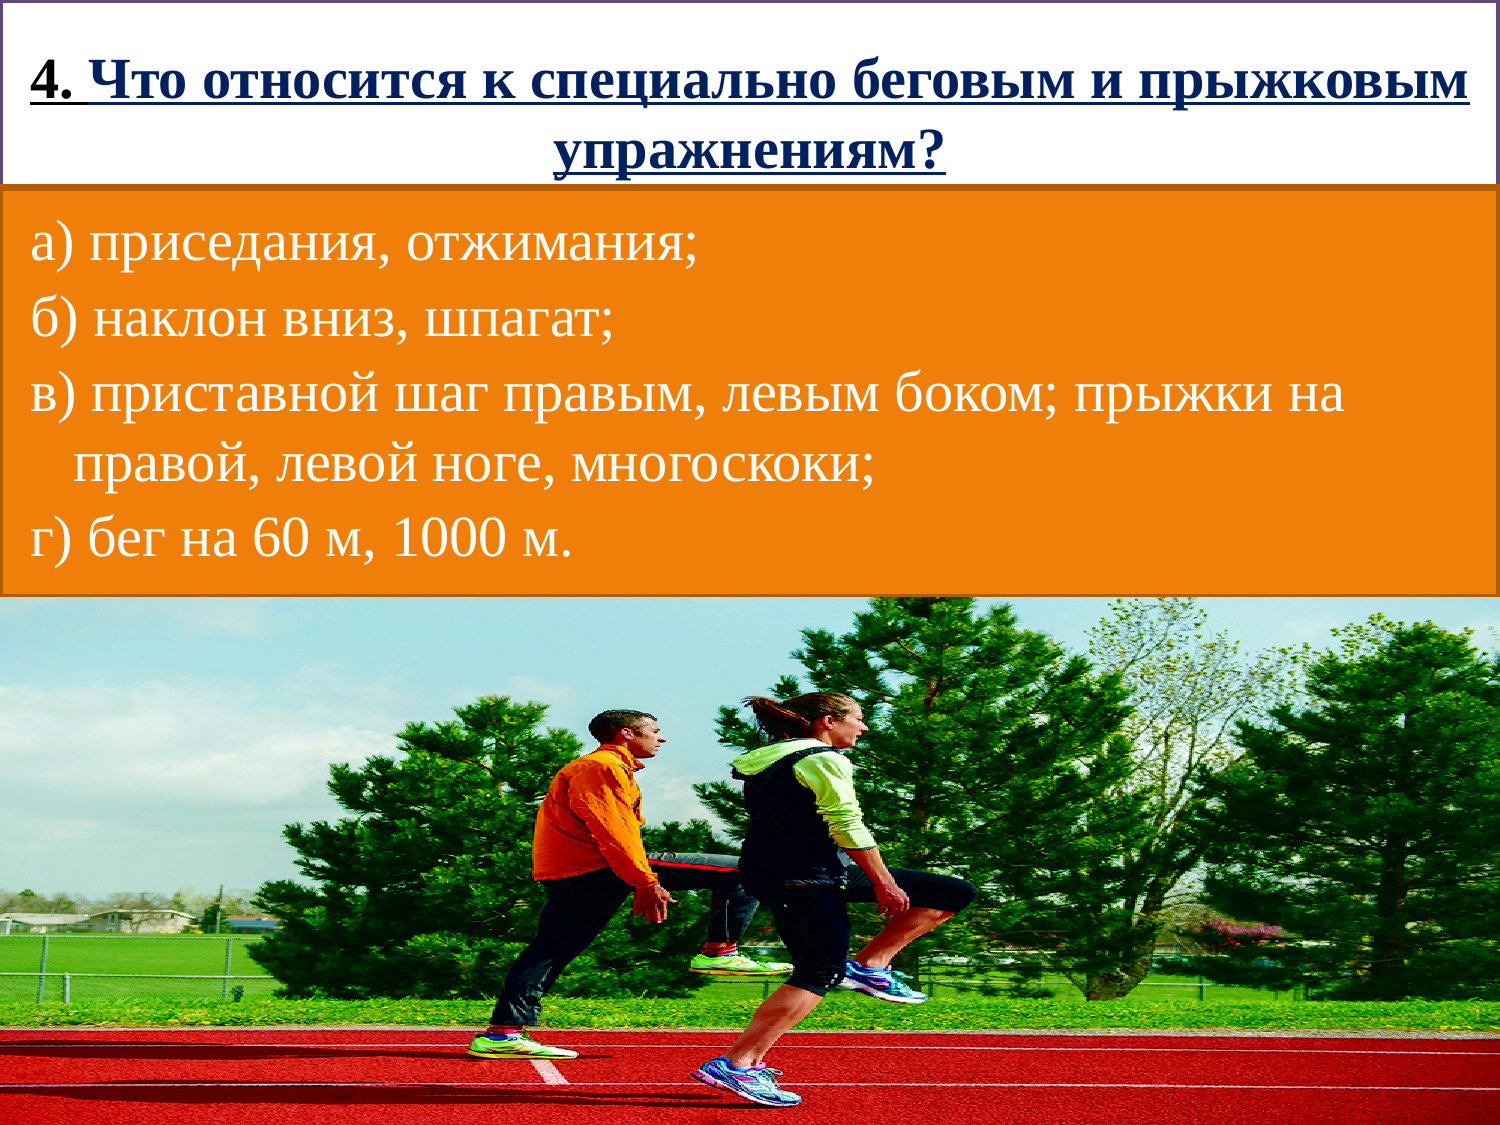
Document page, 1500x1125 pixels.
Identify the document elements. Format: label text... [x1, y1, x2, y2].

picture [0, 597, 1500, 1125]
list а) приседания, отжимания; б) наклон вниз, шпагат; в) приставной шаг правым, левым боком; прыжки на правой, левой ноге, многоскоки; г) бег на 60 м, 1000 м. [0, 184, 1500, 597]
title 4. Что относится к специально беговым и прыжковым упражнениям? [0, 0, 1500, 184]
